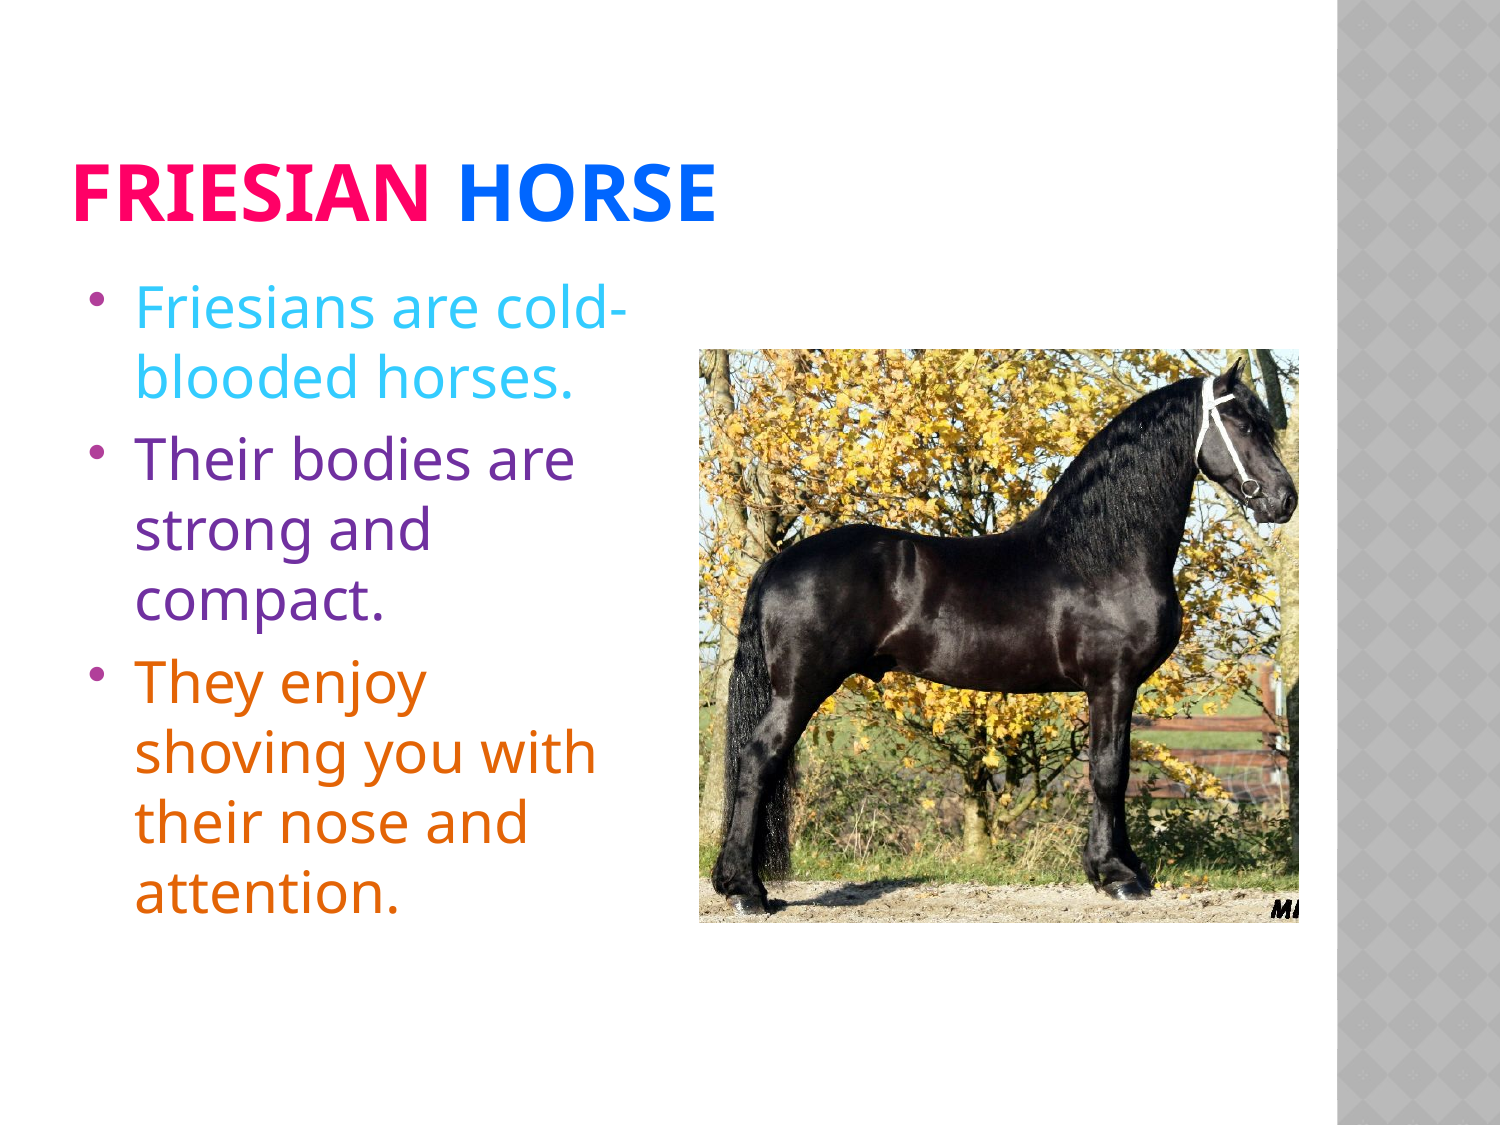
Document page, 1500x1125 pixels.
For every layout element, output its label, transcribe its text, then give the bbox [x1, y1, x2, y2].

list Friesians are cold-blooded horses. Their bodies are strong and compact. They enjoy shoving you with their nose and attention. [75, 262, 653, 1005]
picture [699, 349, 1299, 923]
title Friesian Horse [62, 50, 1251, 238]
